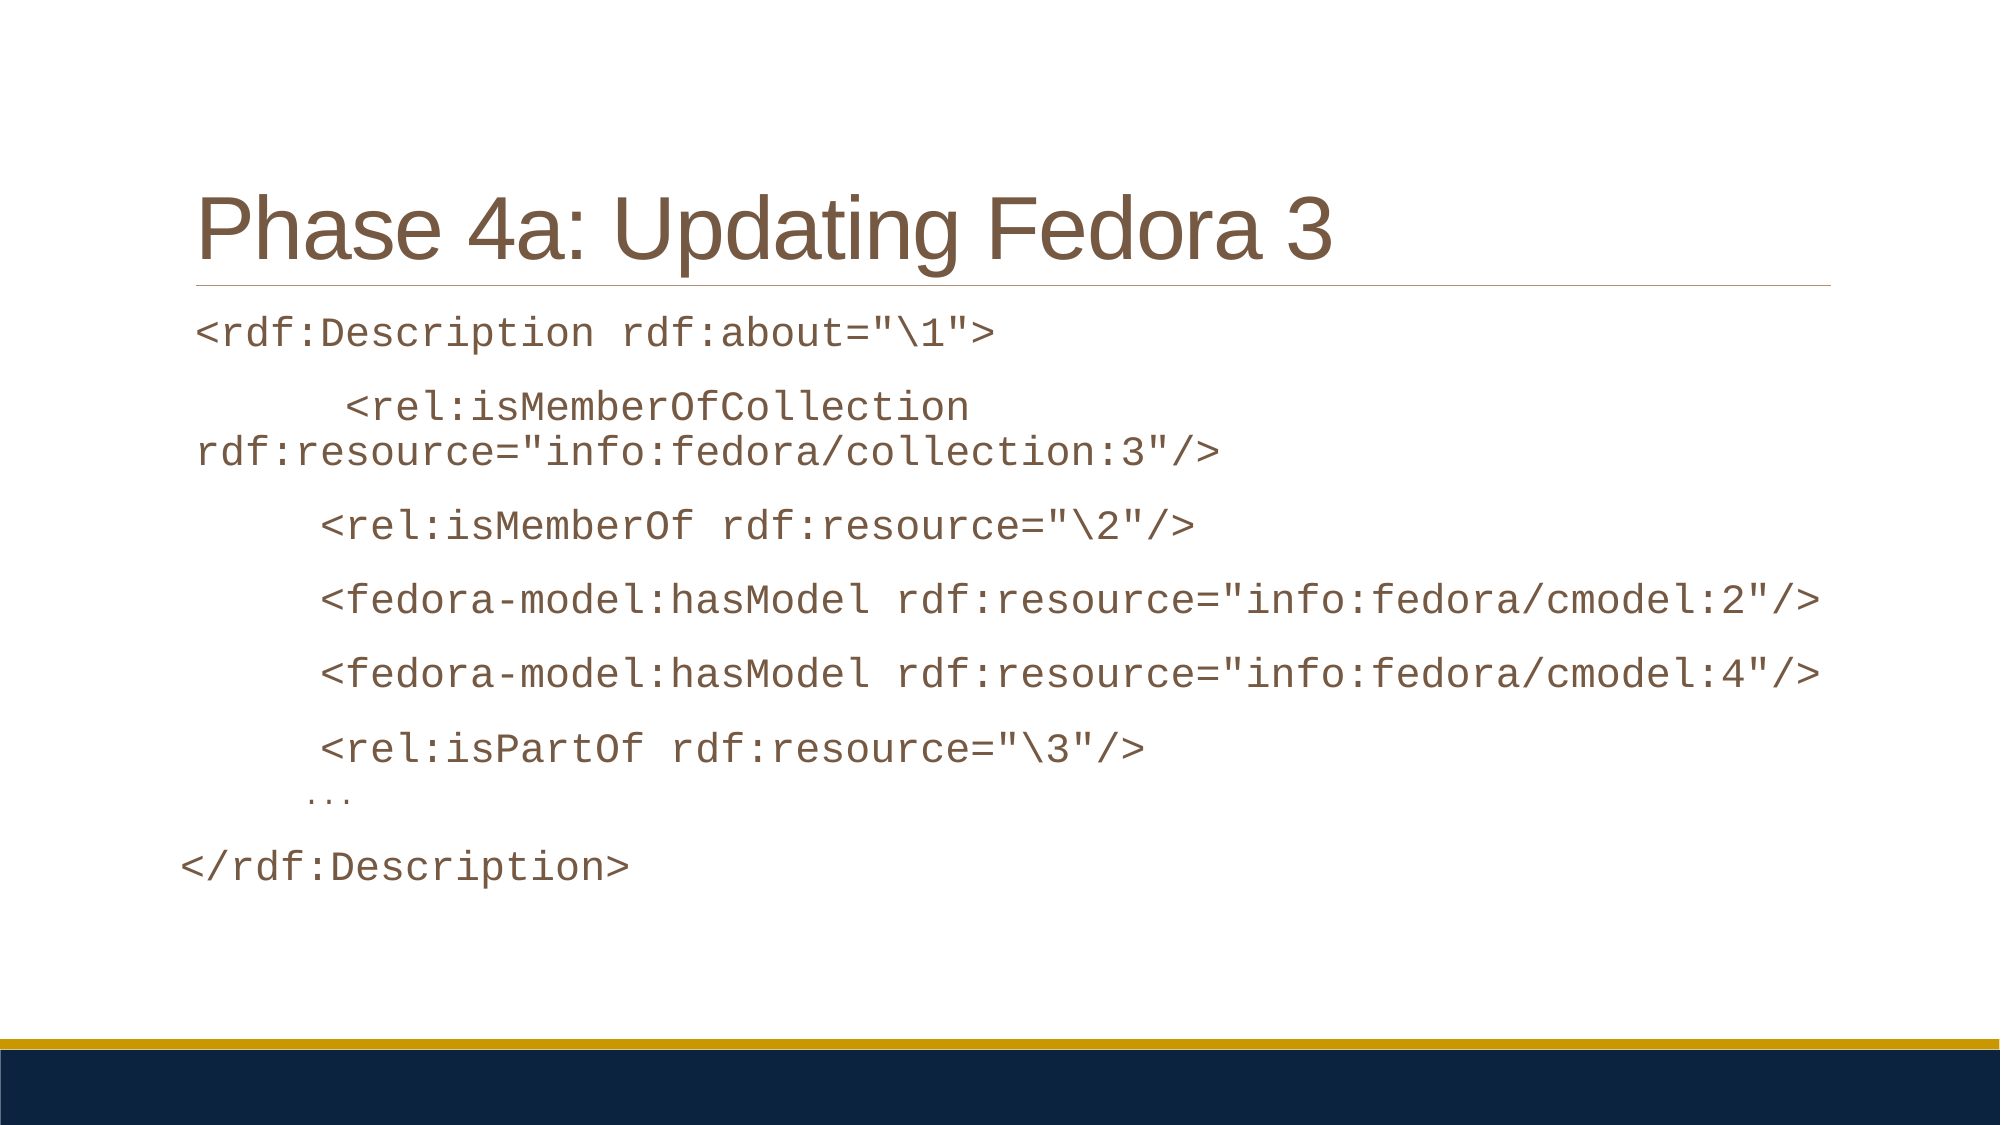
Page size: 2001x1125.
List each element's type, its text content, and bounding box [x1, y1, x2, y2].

title Phase 4a: Updating Fedora 3 [180, 47, 1830, 285]
list <rdf:Description rdf:about="\1"> <rel:isMemberOfCollection rdf:resource="info:fedora/collection:3"/> <rel:isMemberOf rdf:resource="\2"/> <fedora-model:hasModel rdf:resource="info:fedora/cmodel:2"/> <fedora-model:hasModel rdf:resource="info:fedora/cmodel:4"/> <rel:isPartOf rdf:resource="\3"/> ... </rdf:Description> [180, 302, 1830, 963]
